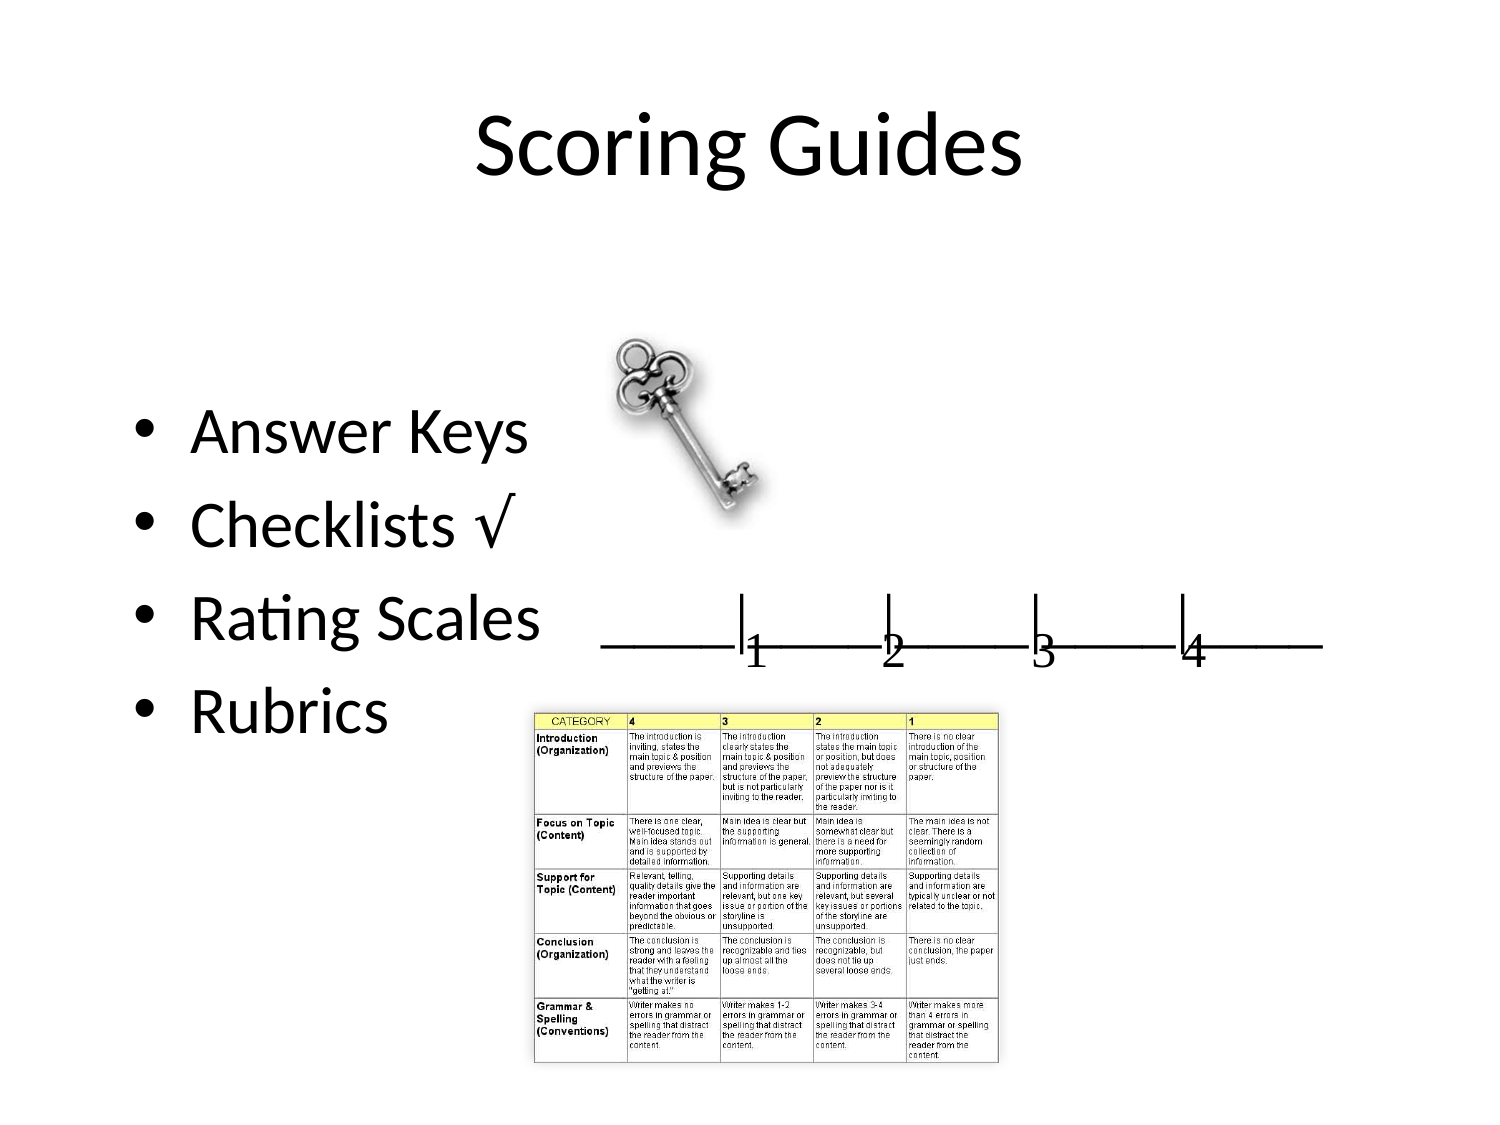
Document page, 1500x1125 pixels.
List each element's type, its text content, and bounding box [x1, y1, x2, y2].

text_box 1 2 3 4 [728, 610, 1222, 686]
title Scoring Guides [75, 45, 1425, 233]
list Answer Keys Checklists √ Rating Scales ____|____|____|____|____ Rubrics [118, 379, 1394, 880]
picture [587, 329, 788, 530]
picture [533, 712, 1001, 1063]
